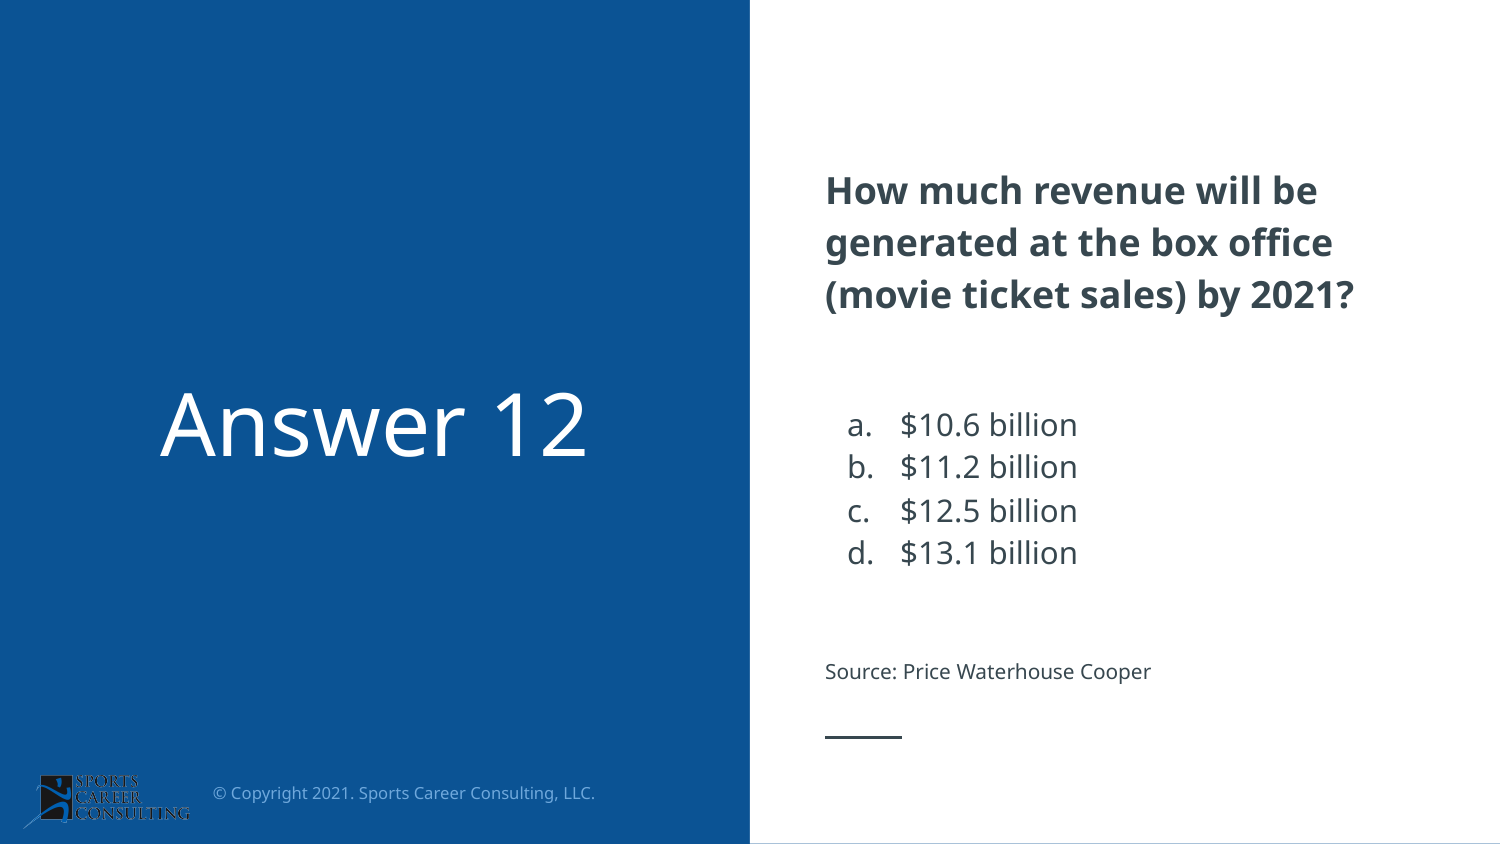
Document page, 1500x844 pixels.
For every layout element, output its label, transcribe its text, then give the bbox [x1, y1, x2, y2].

text_box © Copyright 2021. Sports Career Consulting, LLC. [197, 767, 750, 838]
picture [22, 774, 190, 829]
title Answer 12 [43, 298, 708, 546]
list How much revenue will be generated at the box office (movie ticket sales) by 2021? $10.6 billion $11.2 billion $12.5 billion $13.1 billion Source: Price Waterhouse Cooper [810, 118, 1455, 725]
